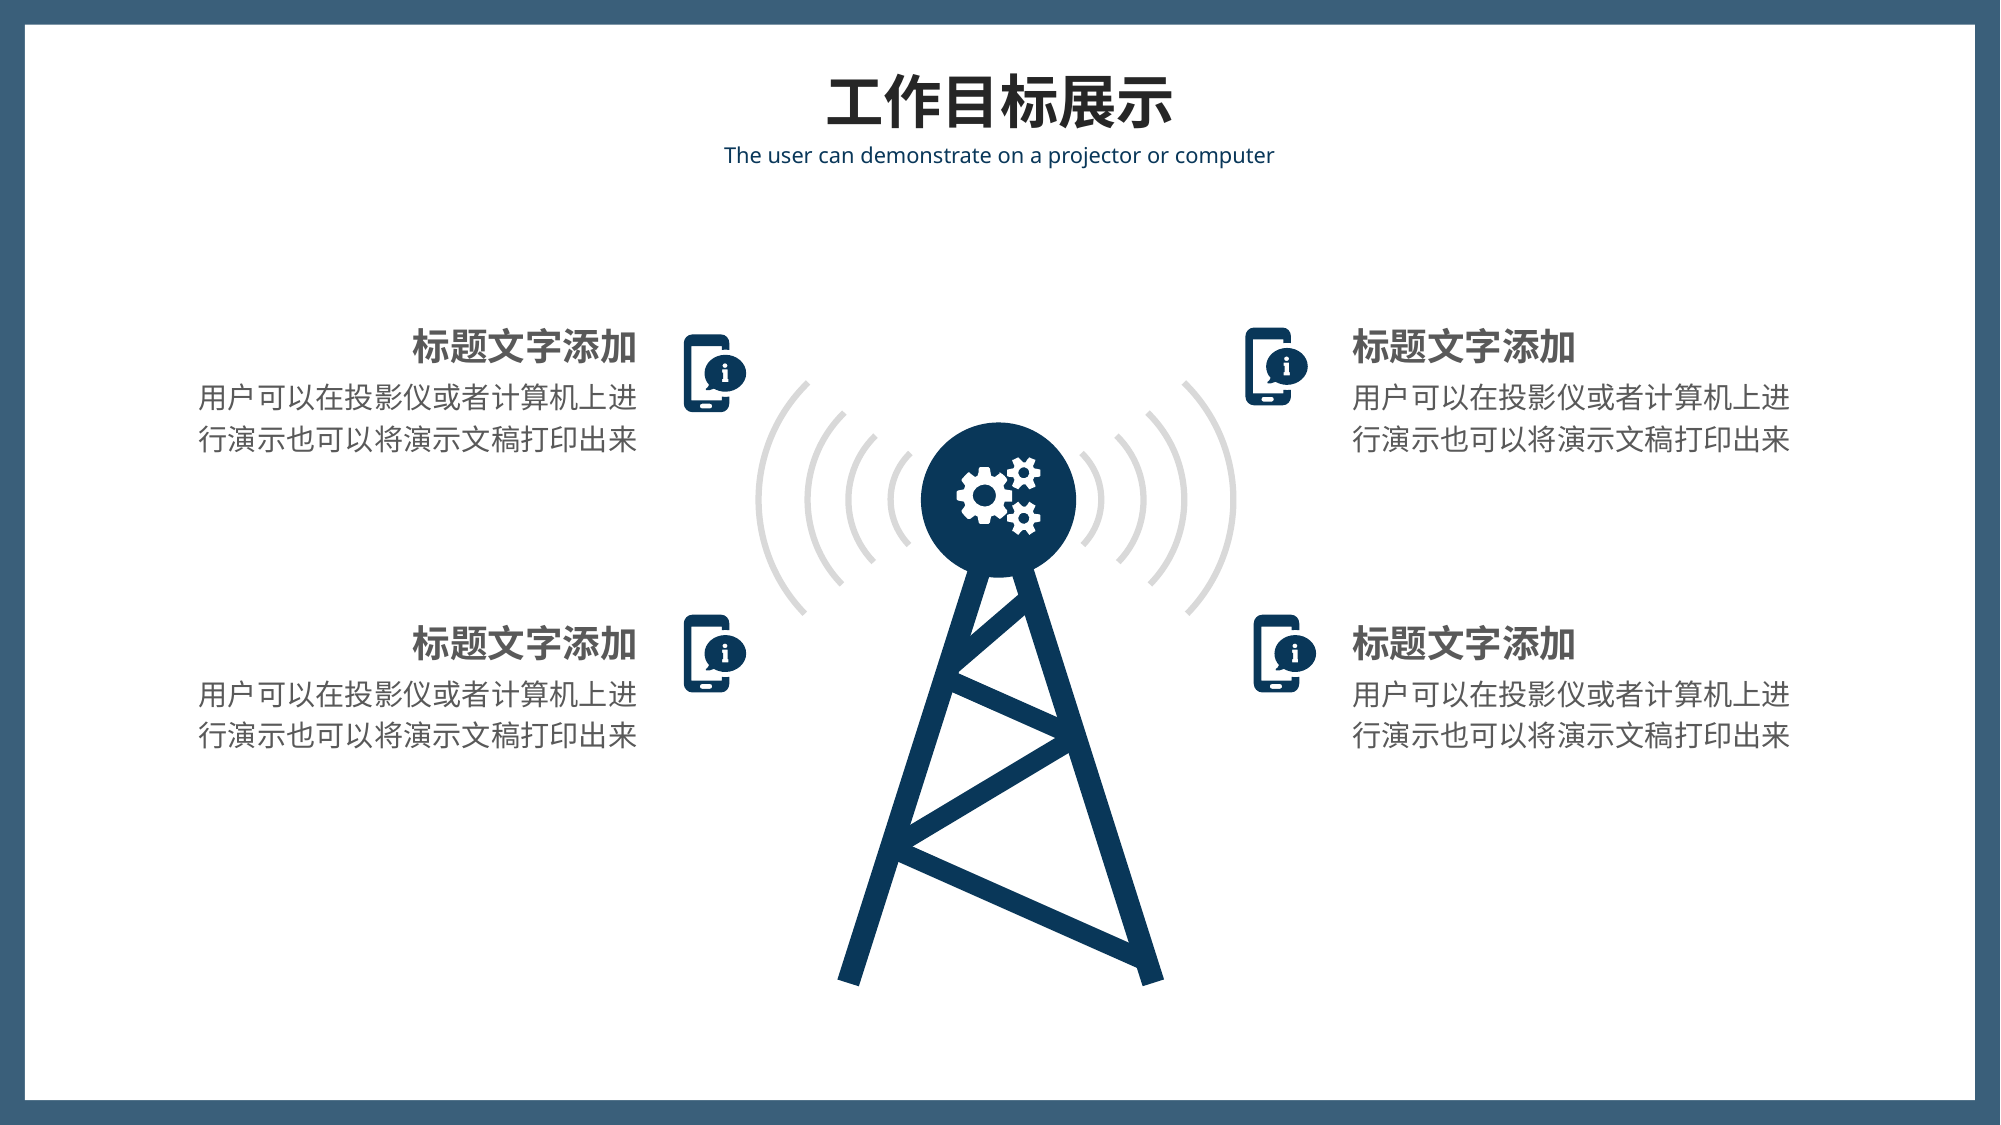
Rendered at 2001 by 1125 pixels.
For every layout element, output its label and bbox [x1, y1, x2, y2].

text_box [1337, 306, 1829, 465]
text_box [1337, 603, 1829, 762]
text_box [683, 327, 1317, 994]
text_box [161, 306, 653, 465]
text_box [690, 58, 1309, 176]
text_box [161, 603, 653, 762]
